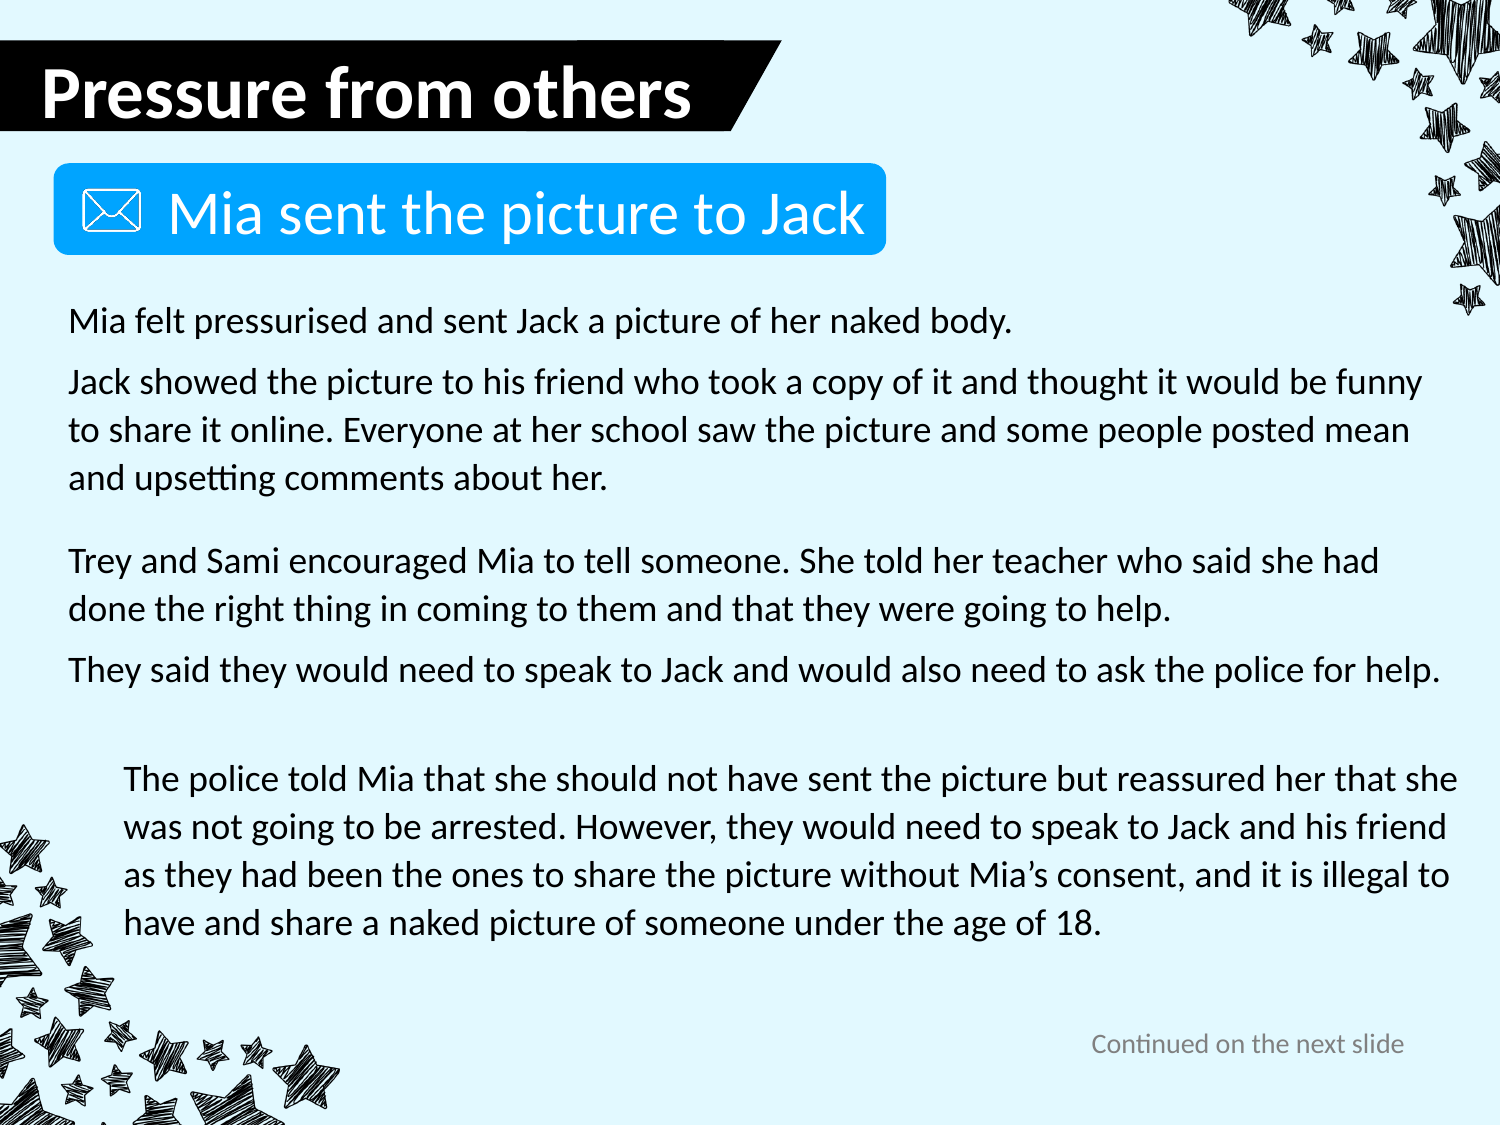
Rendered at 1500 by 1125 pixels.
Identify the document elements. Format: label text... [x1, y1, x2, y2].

text_box Continued on the next slide [1076, 1018, 1447, 1067]
text_box The police told Mia that she should not have sent the picture but reassured her that she was not going to be arrested. However, they would need to speak to Jack and his friend as they had been the ones to share the picture without Mia’s consent, and it is illegal to have and share a naked picture of someone under the age of 18. [108, 743, 1477, 951]
text_box Mia sent the picture to Jack [52, 162, 888, 257]
picture [69, 168, 154, 252]
text_box Trey and Sami encouraged Mia to tell someone. She told her teacher who said she had done the right thing in coming to them and that they were going to help. They said they would need to speak to Jack and would also need to ask the police for help. [53, 525, 1477, 698]
text_box Mia felt pressurised and sent Jack a picture of her naked body. Jack showed the picture to his friend who took a copy of it and thought it would be funny to share it online. Everyone at her school saw the picture and some people posted mean and upsetting comments about her. [53, 285, 1447, 506]
picture [0, 824, 340, 1125]
picture [1228, 0, 1500, 324]
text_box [0, 29, 913, 138]
